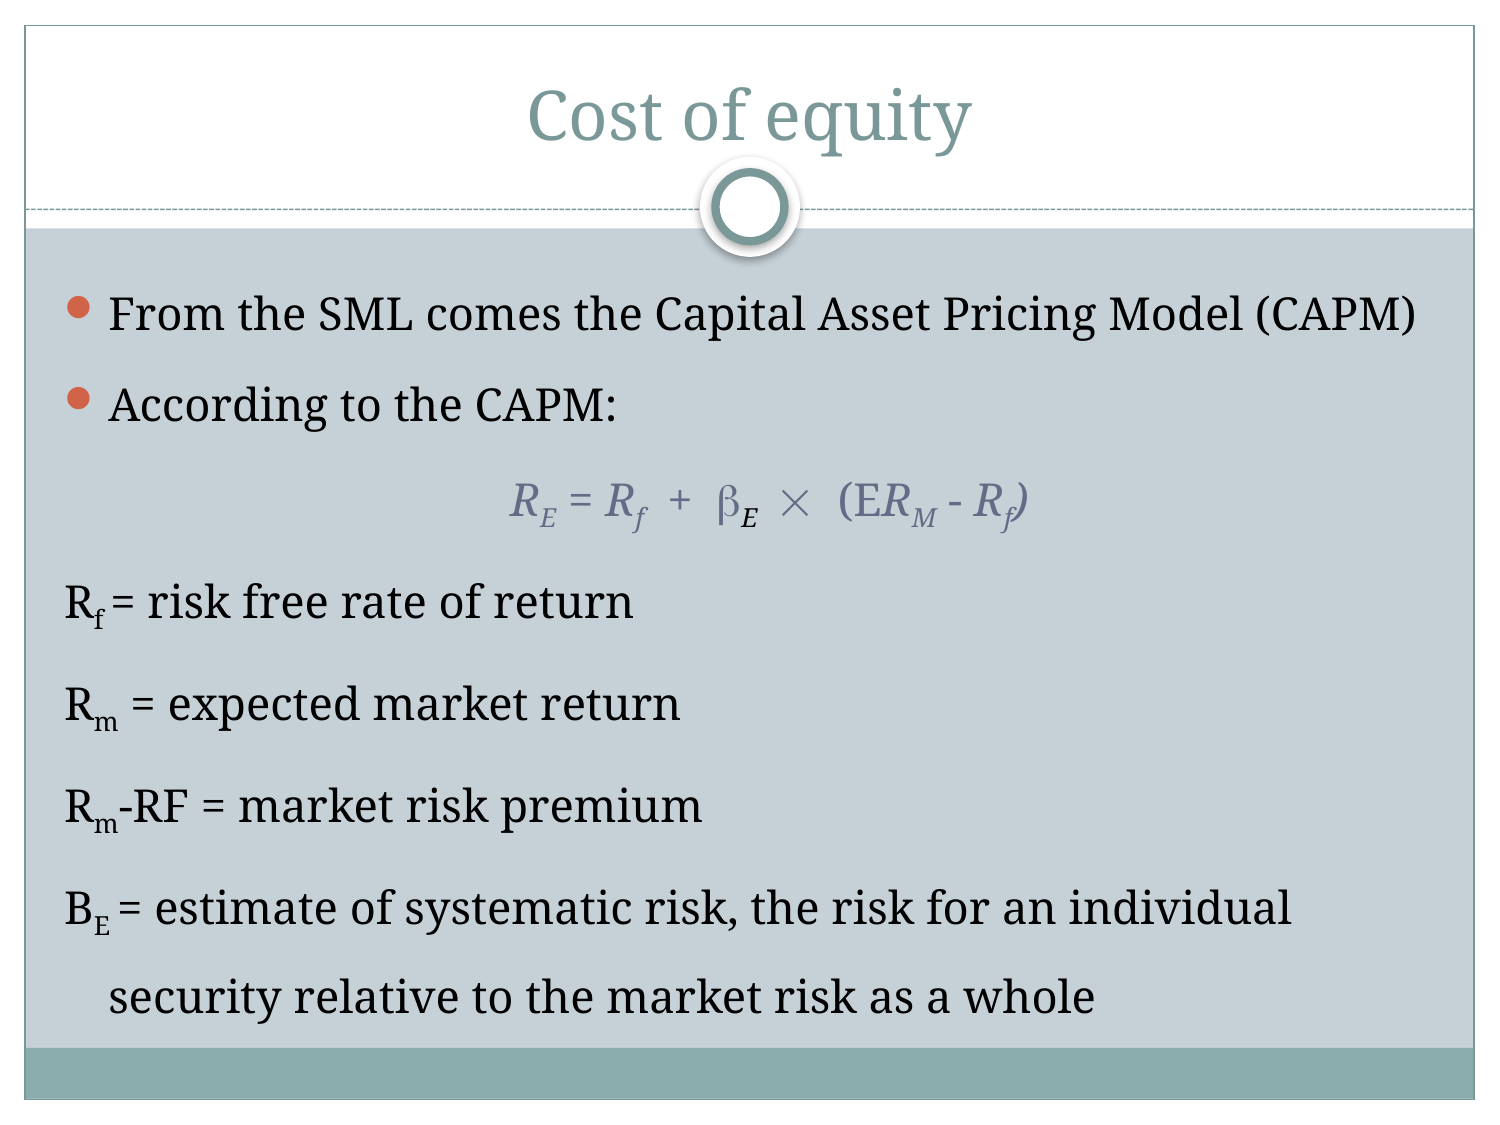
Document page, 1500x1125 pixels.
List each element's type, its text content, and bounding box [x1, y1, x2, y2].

title Cost of equity [49, 37, 1450, 162]
list From the SML comes the Capital Asset Pricing Model (CAPM) According to the CAPM: RE = Rf + bE  (ERM - Rf) Rf = risk free rate of return Rm = expected market return Rm-RF = market risk premium BE = estimate of systematic risk, the risk for an individual security relative to the market risk as a whole [49, 250, 1445, 1063]
